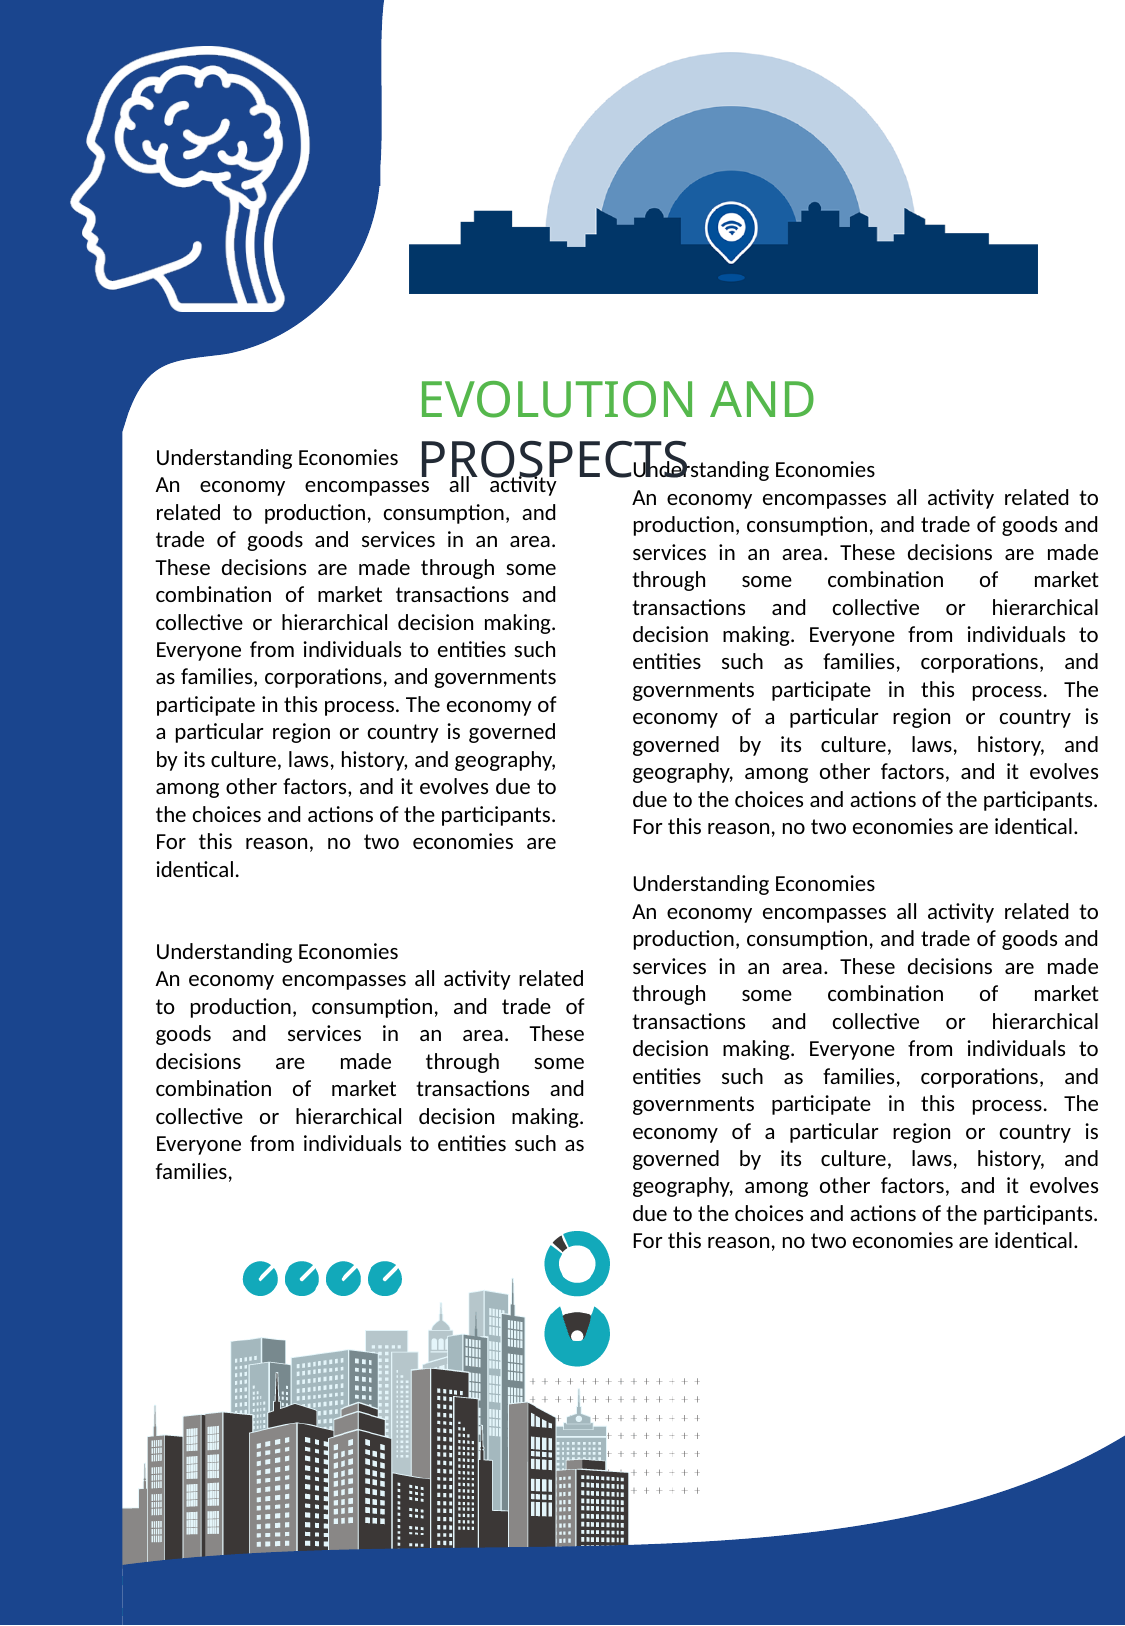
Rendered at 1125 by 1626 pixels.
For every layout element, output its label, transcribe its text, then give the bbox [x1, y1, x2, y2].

text_box [0, 0, 386, 1625]
text_box EVOLUTION AND PROSPECTS [402, 359, 1105, 495]
text_box Understanding Economies An economy encompasses all activity related to production, consumption, and trade of goods and services in an area. These decisions are made through some combination of market transactions and collective or hierarchical decision making. Everyone from individuals to entities such as families, corporations, and governments participate in this process. The economy of a particular region or country is governed by its culture, laws, history, and geography, among other factors, and it evolves due to the choices and actions of the participants. For this reason, no two economies are identical. [617, 861, 1115, 1261]
text_box Understanding Economies An economy encompasses all activity related to production, consumption, and trade of goods and services in an area. These decisions are made through some combination of market transactions and collective or hierarchical decision making. Everyone from individuals to entities such as families, [140, 929, 601, 1192]
picture [41, 1231, 700, 1616]
text_box [124, 1434, 1125, 1625]
picture [59, 46, 326, 312]
text_box Understanding Economies An economy encompasses all activity related to production, consumption, and trade of goods and services in an area. These decisions are made through some combination of market transactions and collective or hierarchical decision making. Everyone from individuals to entities such as families, corporations, and governments participate in this process. The economy of a particular region or country is governed by its culture, laws, history, and geography, among other factors, and it evolves due to the choices and actions of the participants. For this reason, no two economies are identical. [140, 434, 573, 890]
picture [409, 52, 1038, 294]
text_box Understanding Economies An economy encompasses all activity related to production, consumption, and trade of goods and services in an area. These decisions are made through some combination of market transactions and collective or hierarchical decision making. Everyone from individuals to entities such as families, corporations, and governments participate in this process. The economy of a particular region or country is governed by its culture, laws, history, and geography, among other factors, and it evolves due to the choices and actions of the participants. For this reason, no two economies are identical. [617, 447, 1115, 847]
